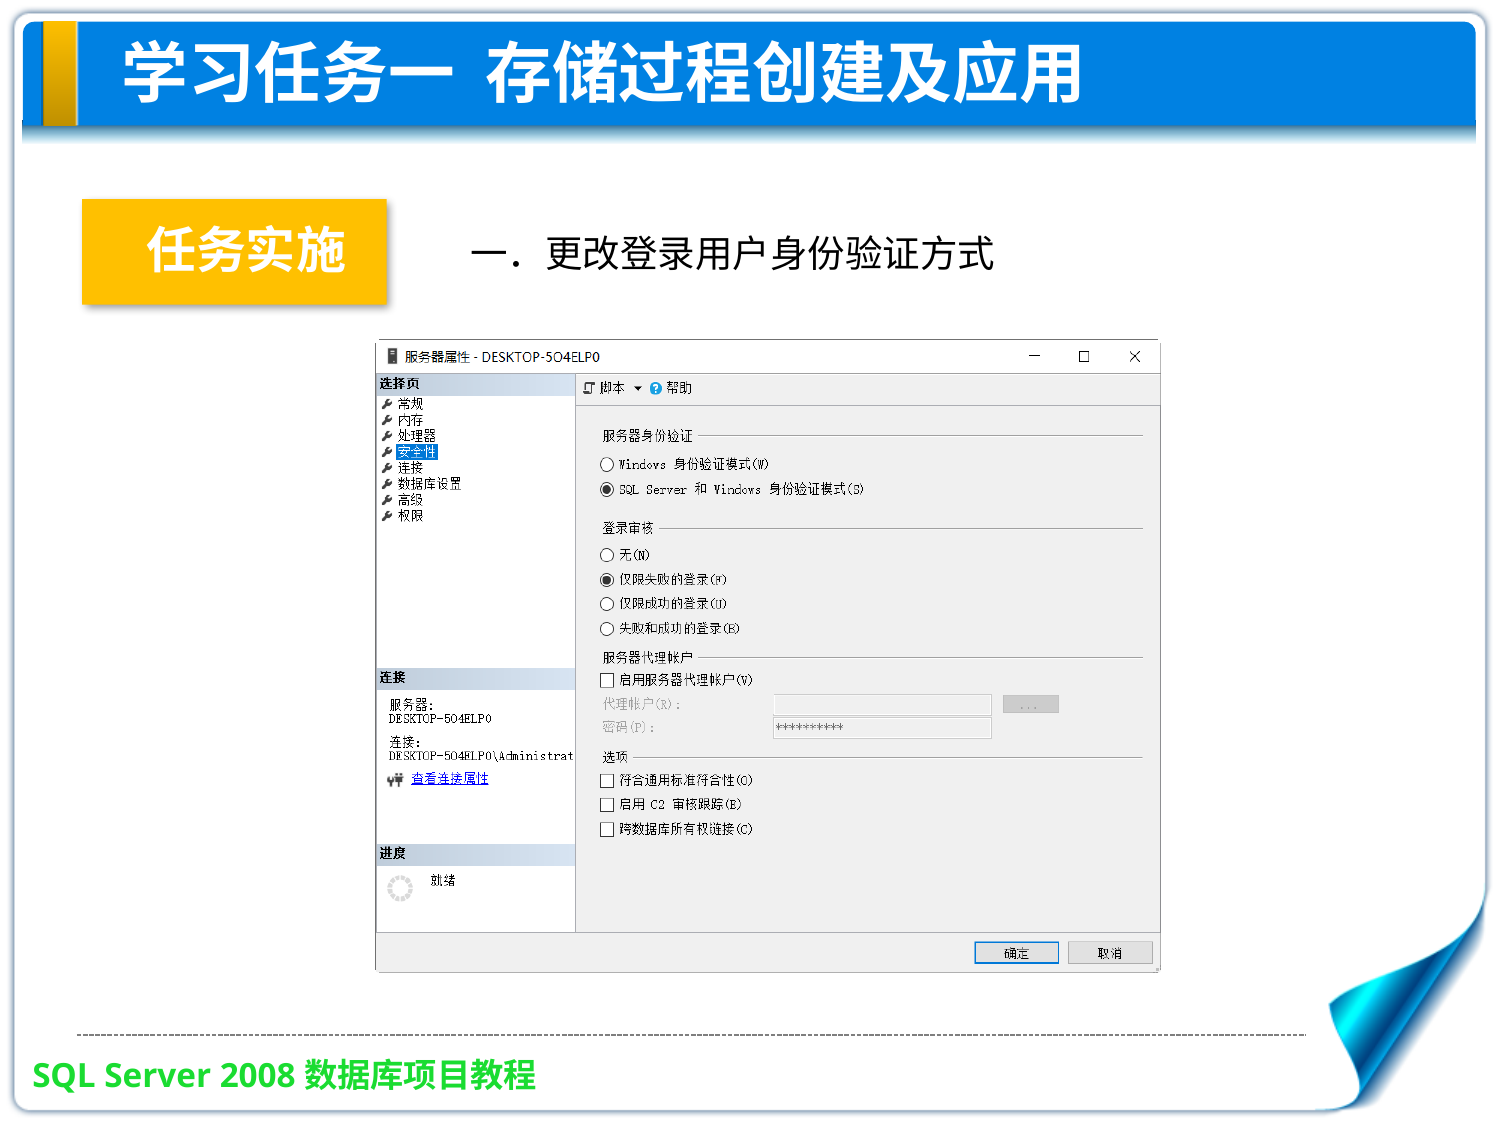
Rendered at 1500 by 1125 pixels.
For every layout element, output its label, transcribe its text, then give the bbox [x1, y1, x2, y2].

text_box 一．更改登录用户身份验证方式 [421, 222, 1044, 328]
picture [0, 0, 1500, 1125]
text_box [81, 198, 388, 305]
text_box 任务实施 [128, 210, 364, 286]
text_box 学习任务一 存储过程创建及应用 [106, 23, 1102, 119]
